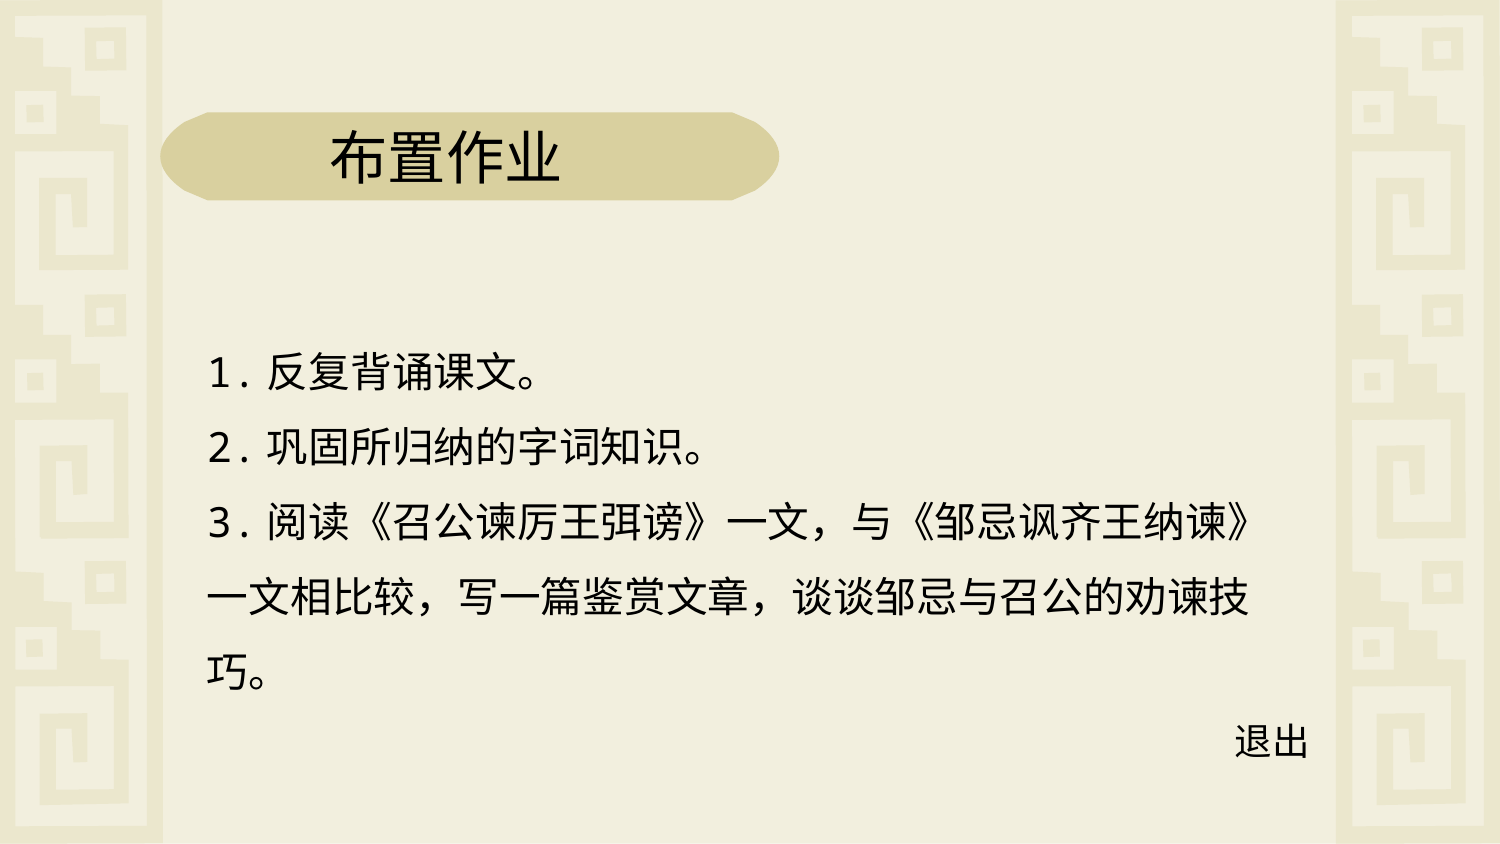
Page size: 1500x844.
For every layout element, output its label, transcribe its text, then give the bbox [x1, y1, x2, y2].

text_box 退出 [1220, 710, 1366, 771]
text_box 1.反复背诵课文。 2.巩固所归纳的字词知识。 3.阅读《召公谏厉王弭谤》一文，与《邹忌讽齐王纳谏》一文相比较，写一篇鉴赏文章，谈谈邹忌与召公的劝谏技巧。 [192, 313, 1326, 703]
text_box 布置作业 [160, 112, 780, 201]
